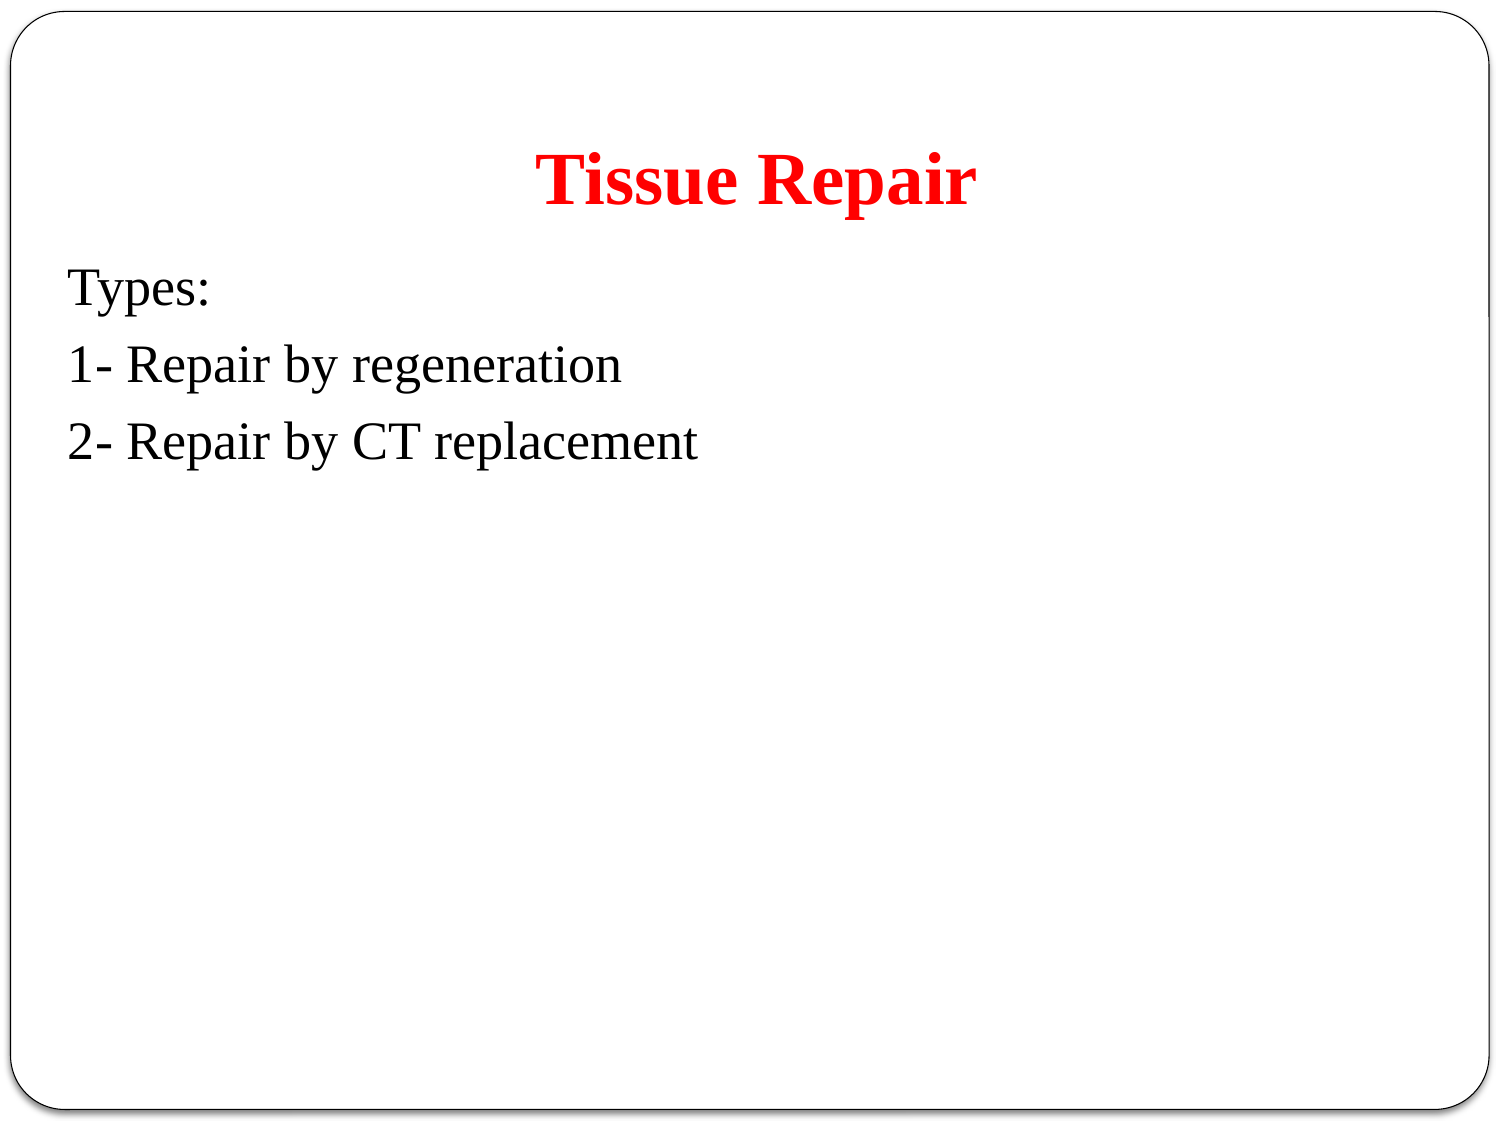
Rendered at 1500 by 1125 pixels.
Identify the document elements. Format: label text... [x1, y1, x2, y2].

list Types: 1- Repair by regeneration 2- Repair by CT replacement [53, 243, 1282, 716]
title Tissue Repair [82, 35, 1432, 235]
